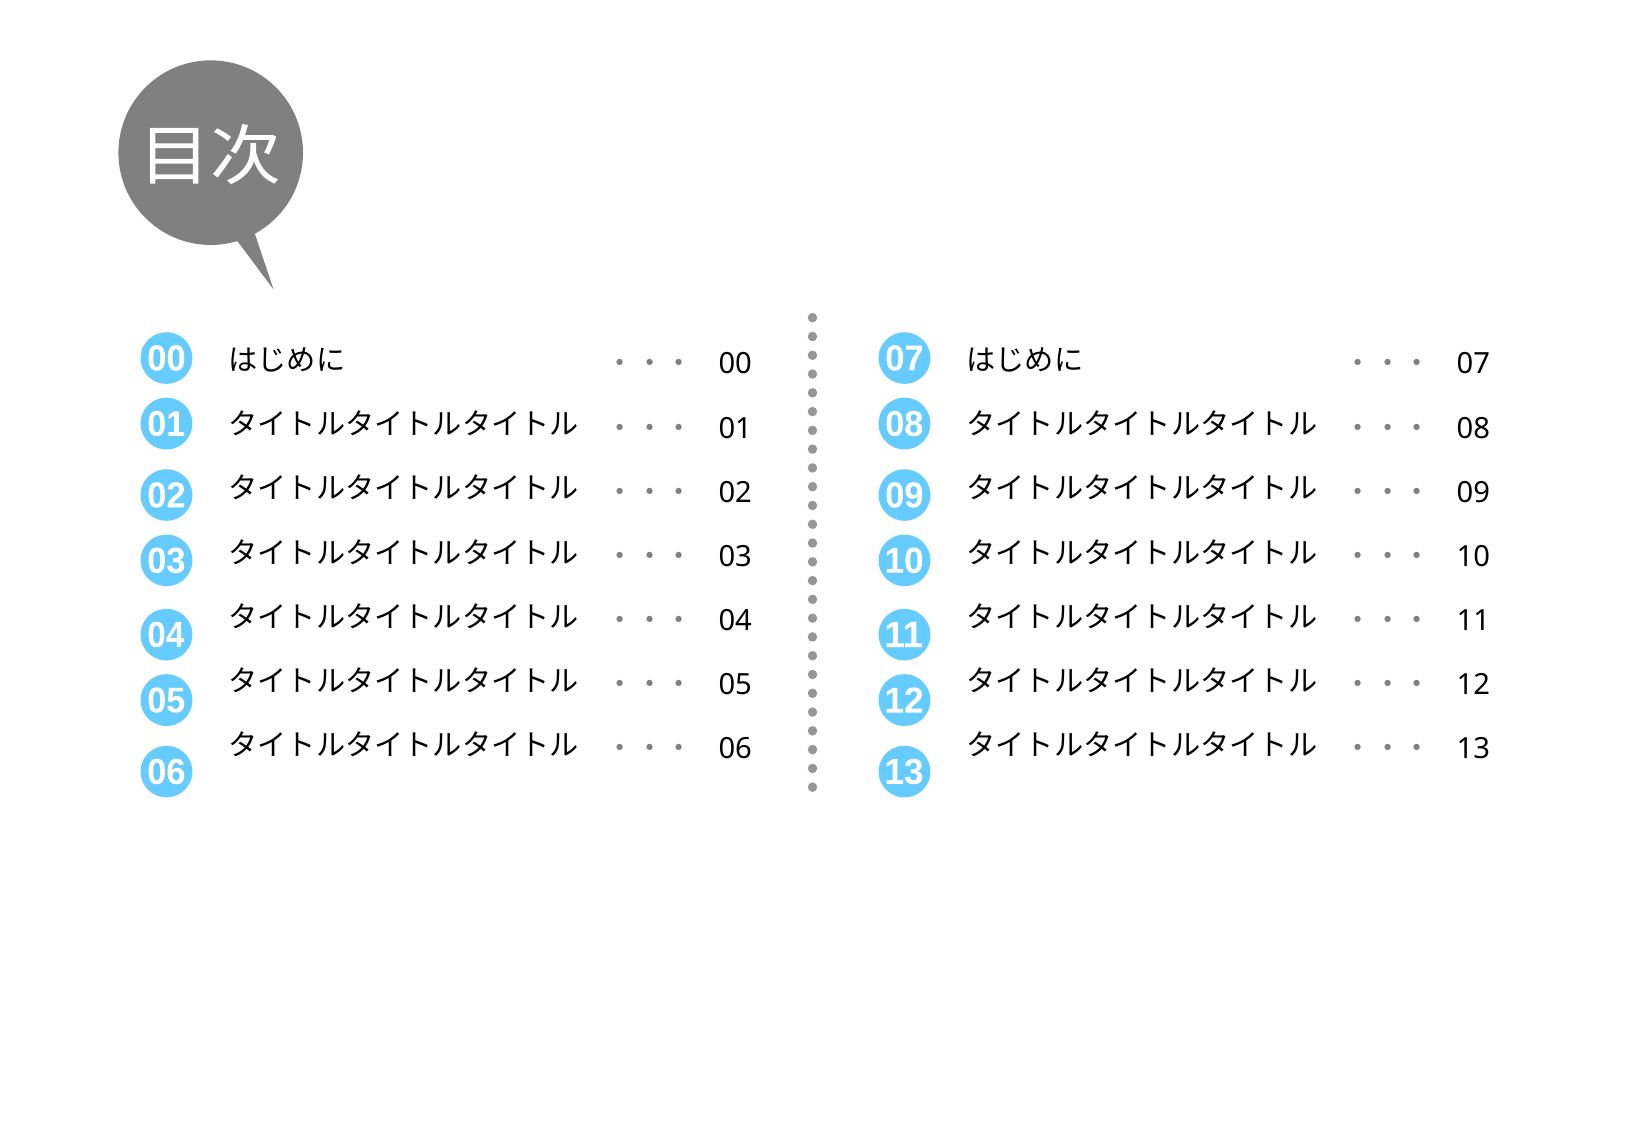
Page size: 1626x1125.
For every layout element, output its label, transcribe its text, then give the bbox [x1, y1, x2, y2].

text_box 00 01 02 03 04 05 06 [703, 337, 767, 772]
text_box [140, 469, 193, 521]
text_box [118, 60, 304, 245]
text_box [878, 674, 931, 727]
text_box ・・・ ・・・ ・・・ ・・・ ・・・ ・・・ ・・・ [1329, 337, 1441, 772]
text_box [878, 534, 931, 587]
text_box はじめに タイトルタイトルタイトル タイトルタイトルタイトル タイトルタイトルタイトル タイトルタイトルタイトル タイトルタイトルタイトル タイトルタイトルタイトル [951, 334, 1333, 769]
text_box はじめに タイトルタイトルタイトル タイトルタイトルタイトル タイトルタイトルタイトル タイトルタイトルタイトル タイトルタイトルタイトル タイトルタイトルタイトル [213, 334, 595, 769]
text_box [140, 397, 193, 450]
text_box ・・・ ・・・ ・・・ ・・・ ・・・ ・・・ ・・・ [591, 337, 703, 772]
text_box [229, 222, 274, 290]
text_box [878, 745, 931, 798]
text_box [878, 397, 931, 450]
text_box [878, 469, 931, 521]
text_box [140, 534, 193, 587]
text_box [878, 608, 931, 661]
text_box [140, 332, 193, 384]
text_box [140, 674, 193, 727]
text_box 07 08 09 10 11 12 13 [1441, 337, 1505, 772]
text_box [878, 332, 931, 384]
text_box [140, 608, 193, 661]
text_box [140, 745, 193, 798]
